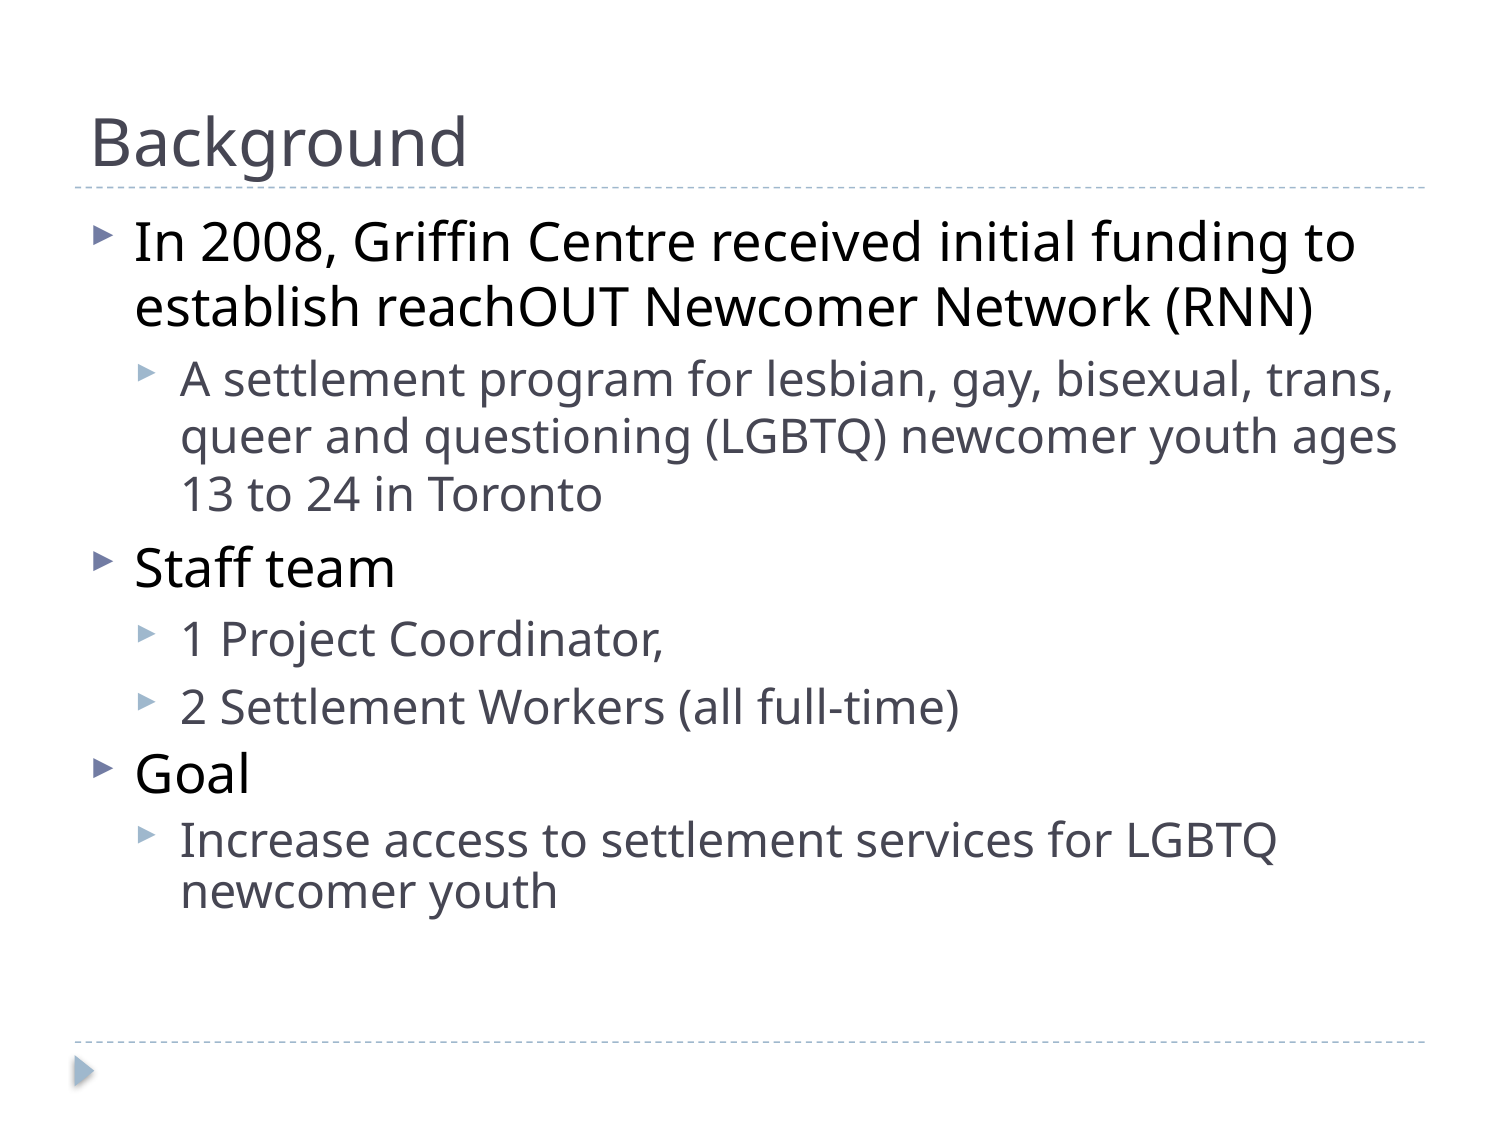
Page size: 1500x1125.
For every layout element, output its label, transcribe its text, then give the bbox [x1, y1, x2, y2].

list In 2008, Griffin Centre received initial funding to establish reachOUT Newcomer Network (RNN) A settlement program for lesbian, gay, bisexual, trans, queer and questioning (LGBTQ) newcomer youth ages 13 to 24 in Toronto Staff team 1 Project Coordinator, 2 Settlement Workers (all full-time) Goal Increase access to settlement services for LGBTQ newcomer youth [75, 200, 1425, 1010]
title Background [75, 24, 1425, 188]
